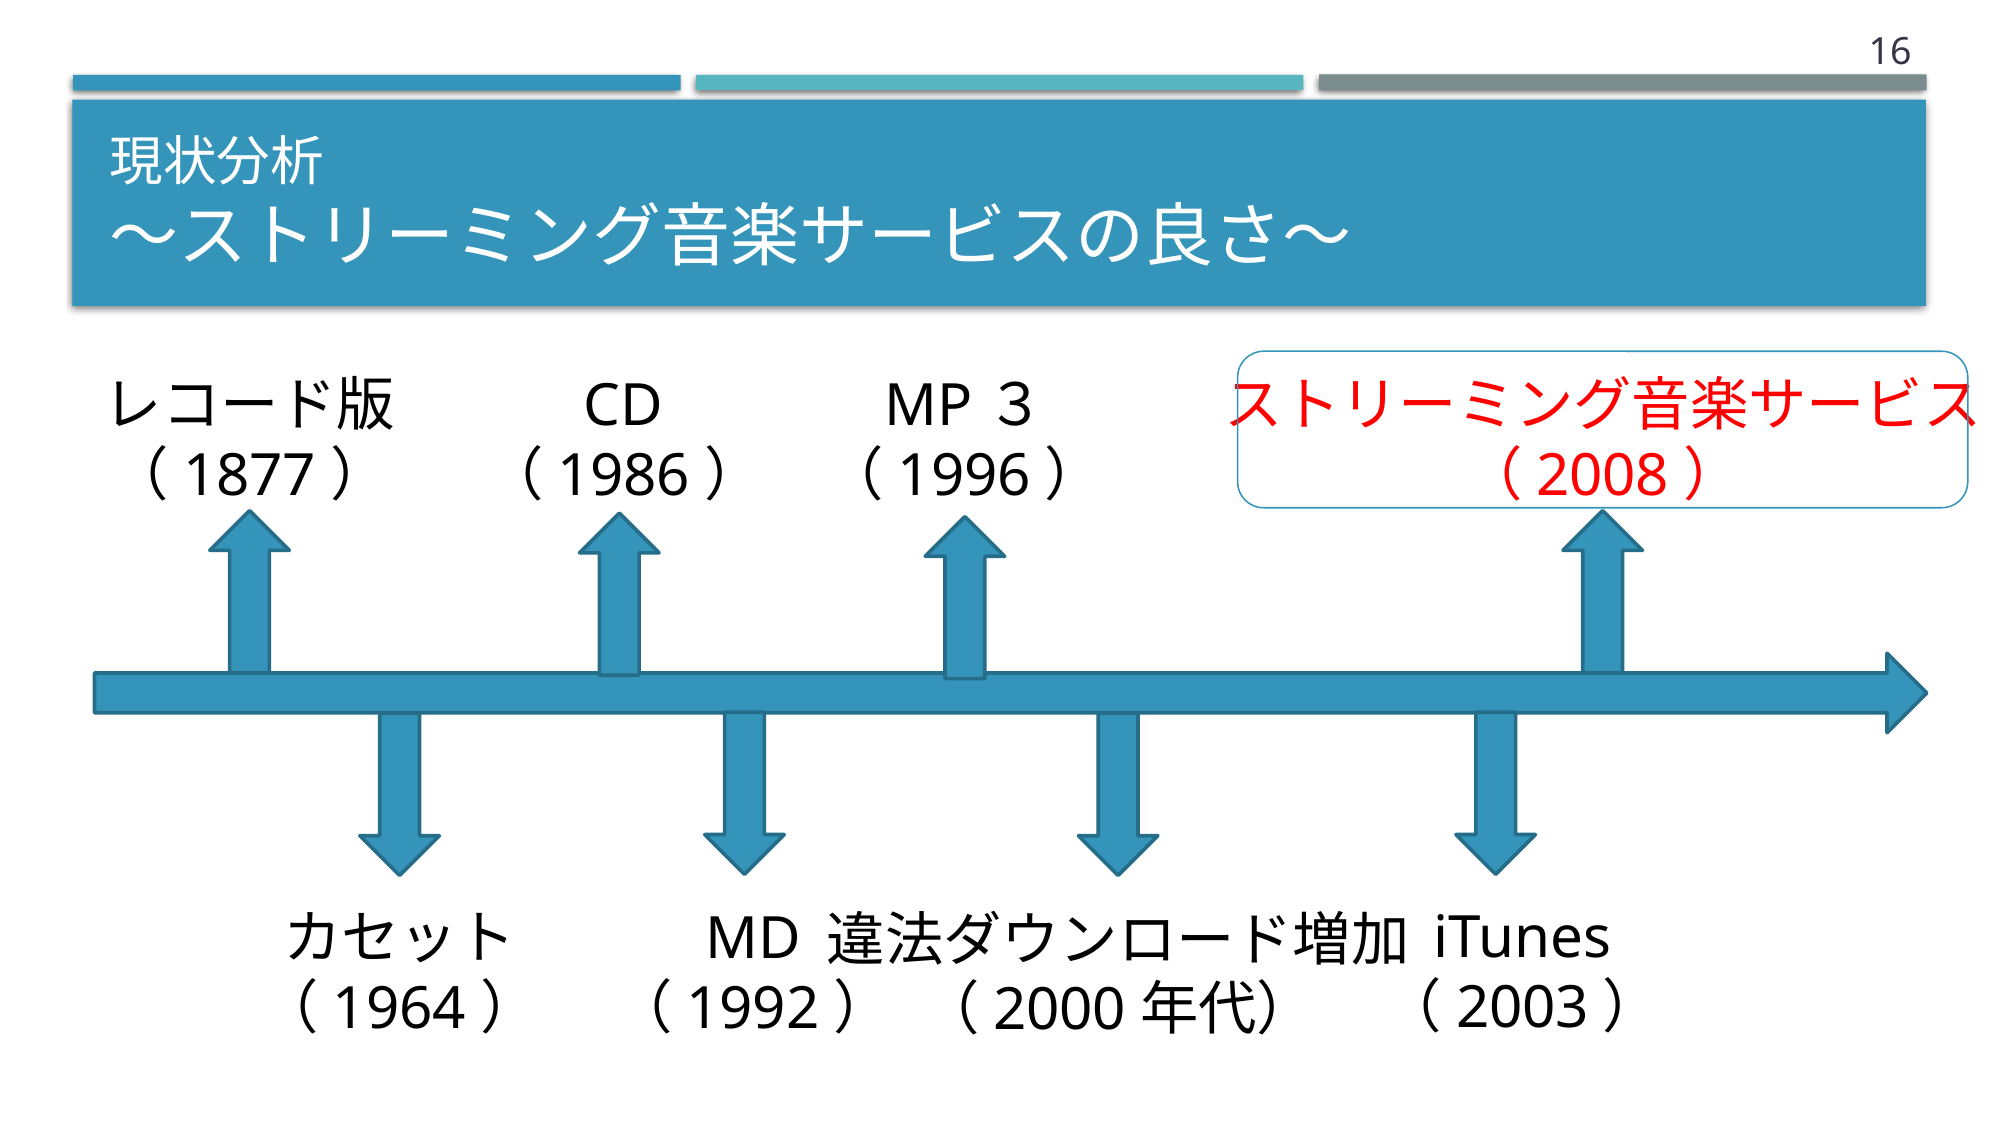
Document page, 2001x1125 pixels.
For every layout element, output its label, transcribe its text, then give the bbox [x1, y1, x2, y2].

text_box CD （1986） [470, 360, 778, 515]
text_box [208, 515, 292, 675]
text_box [703, 710, 786, 876]
text_box レコード版 （1877） [89, 360, 410, 515]
text_box [1454, 710, 1538, 876]
text_box [358, 711, 442, 877]
text_box [923, 515, 1007, 681]
text_box [1076, 711, 1160, 877]
title 現状分析 〜ストリーミング音楽サービスの良さ〜 [94, 119, 1904, 282]
text_box [1237, 351, 1968, 508]
text_box 違法ダウンロード増加 （2000年代） [812, 894, 1424, 1049]
text_box MP３ （1996） [810, 359, 1118, 515]
text_box [1561, 515, 1645, 675]
text_box ストリーミング音楽サービス （2008） [1209, 359, 1997, 515]
text_box [92, 651, 1929, 735]
text_box iTunes （2003） [1369, 891, 1676, 1047]
text_box [577, 515, 661, 678]
text_box MD （1992） [599, 893, 907, 1048]
text_box カセット （1964） [246, 892, 553, 1048]
slide_number 15 [1754, 22, 1927, 83]
